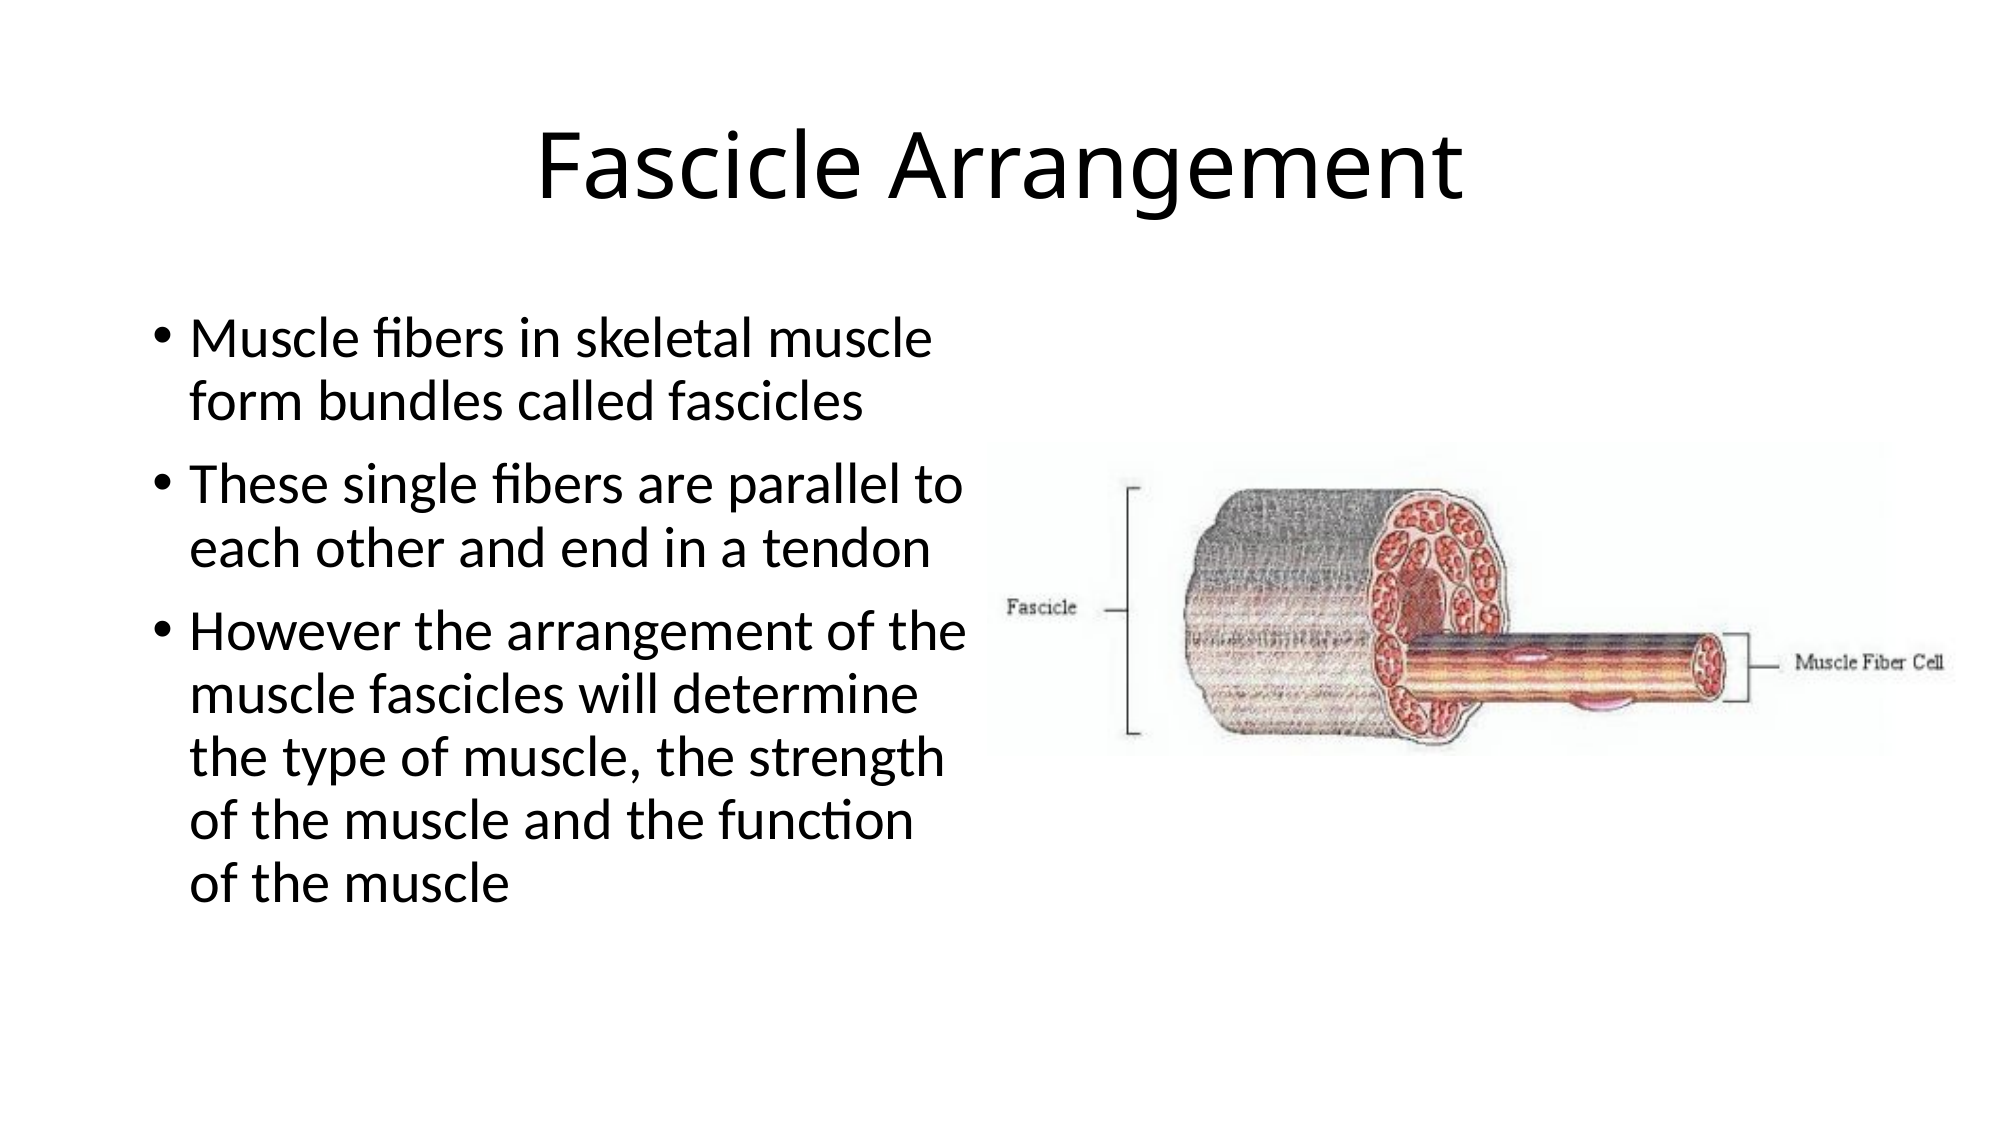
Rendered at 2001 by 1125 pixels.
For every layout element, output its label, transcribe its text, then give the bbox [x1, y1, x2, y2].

picture [987, 442, 1971, 756]
title Fascicle Arrangement [137, 59, 1863, 278]
list Muscle fibers in skeletal muscle form bundles called fascicles These single fibers are parallel to each other and end in a tendon However the arrangement of the muscle fascicles will determine the type of muscle, the strength of the muscle and the function of the muscle [137, 299, 988, 1014]
